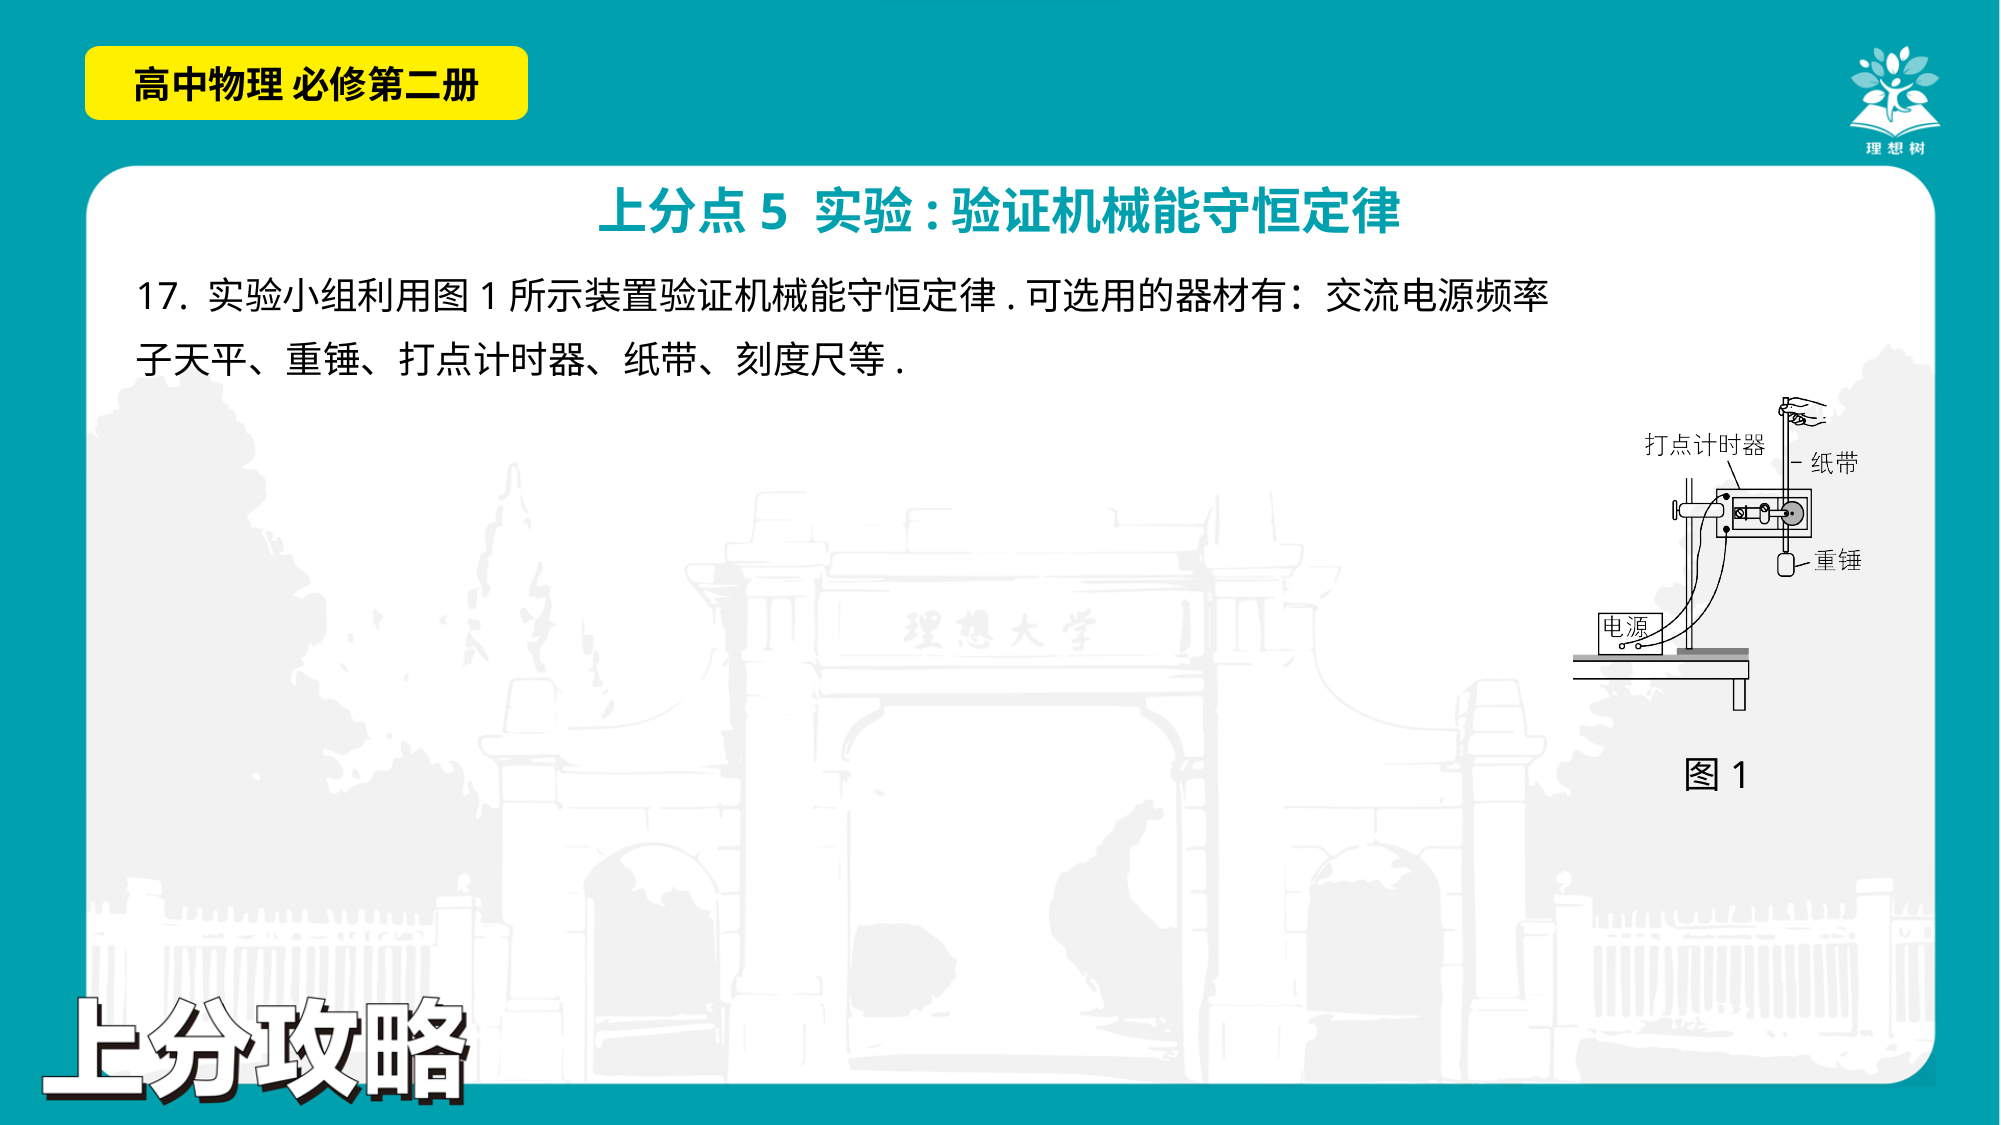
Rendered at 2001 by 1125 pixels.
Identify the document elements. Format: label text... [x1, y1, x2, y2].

text_box 图1 [1683, 731, 1752, 858]
picture [0, 0, 2000, 1125]
